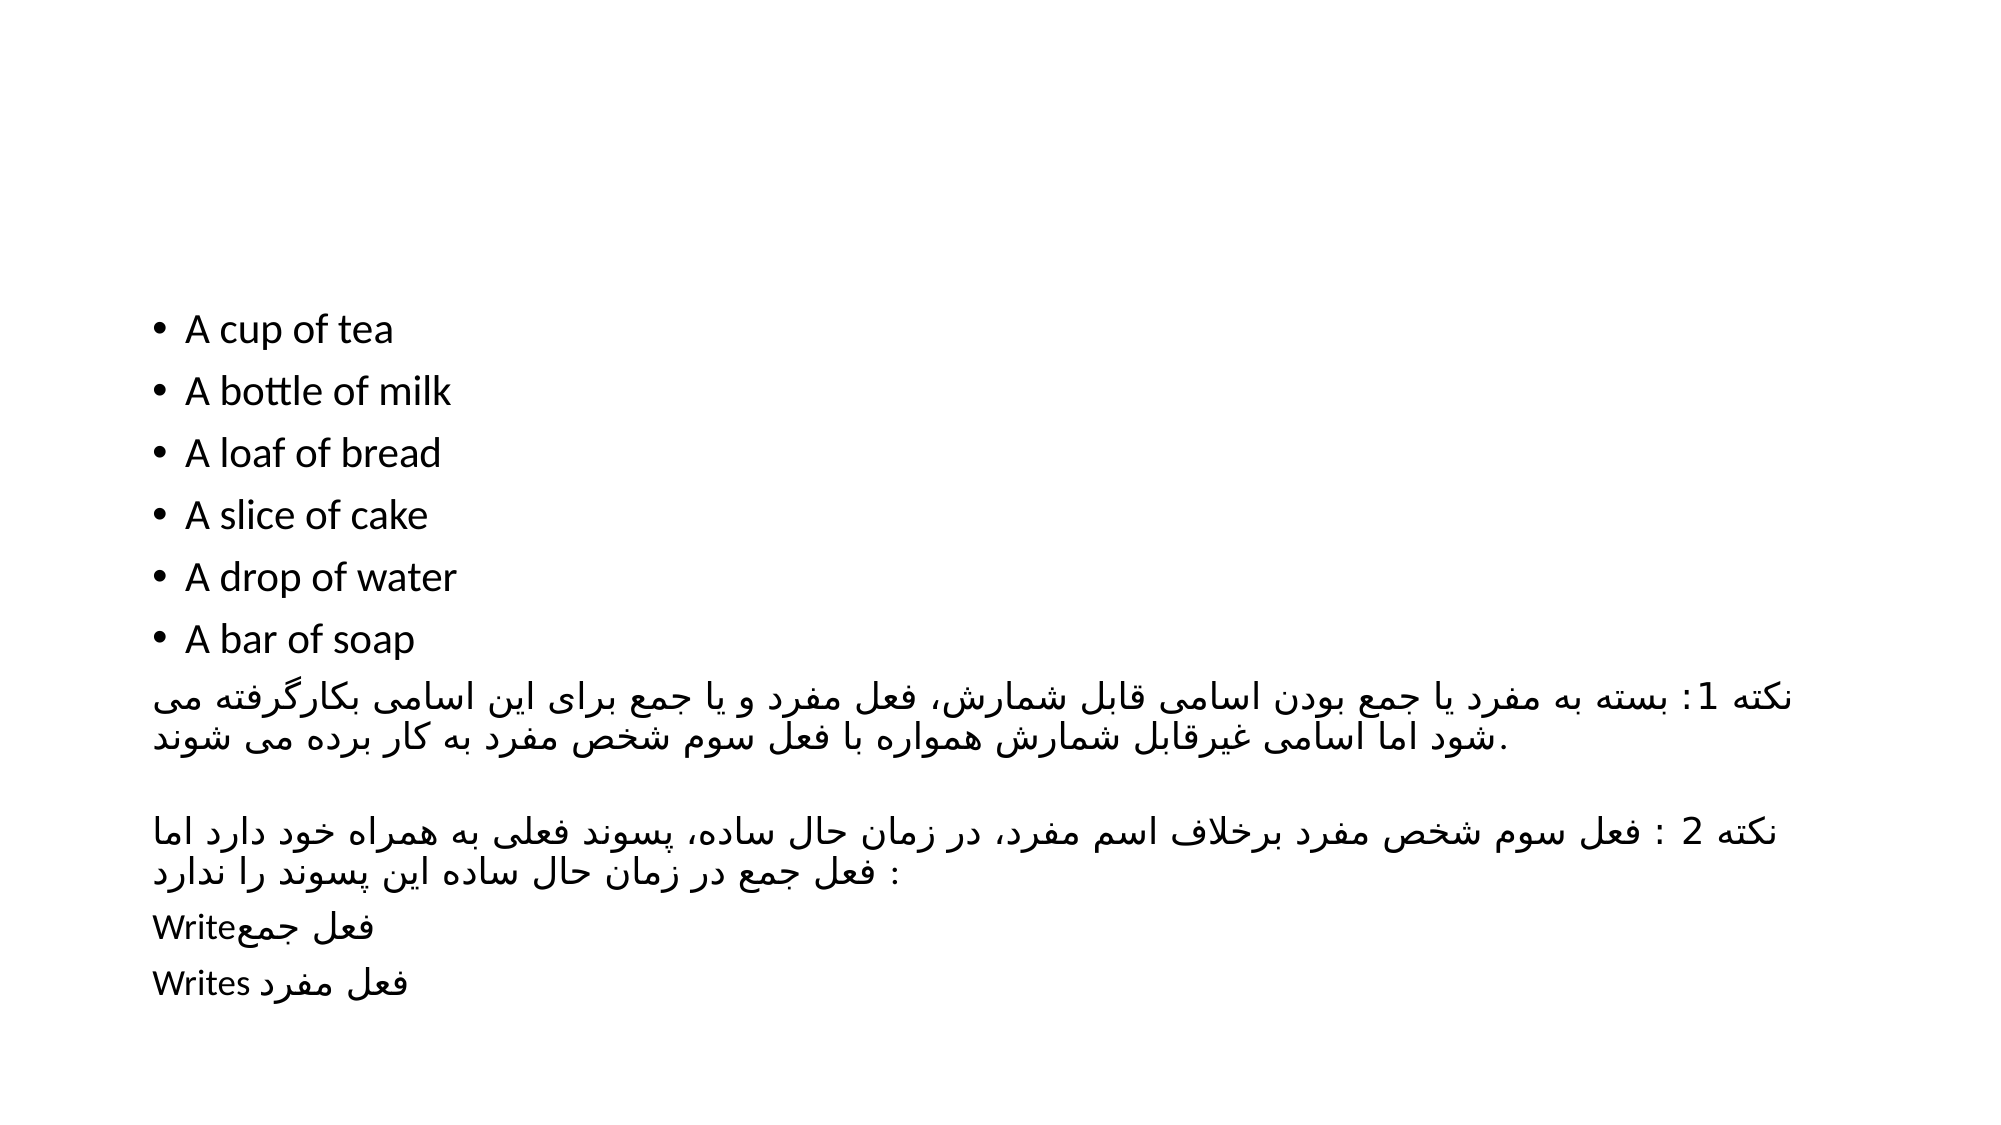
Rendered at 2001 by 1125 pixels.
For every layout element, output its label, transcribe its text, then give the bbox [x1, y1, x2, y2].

list A cup of tea A bottle of milk A loaf of bread A slice of cake A drop of water A bar of soap نکته 1: بسته به مفرد یا جمع بودن اسامی قابل شمارش، فعل مفرد و یا جمع برای این اسامی بکارگرفته می شود اما اسامی غیرقابل شمارش همواره با فعل سوم شخص مفرد به کار برده می شوند. نکته 2 : فعل سوم شخص مفرد برخلاف اسم مفرد، در زمان حال ساده، پسوند فعلی به همراه خود دارد اما فعل جمع در زمان حال ساده این پسوند را ندارد : Writeفعل جمع Writes فعل مفرد [137, 299, 1863, 1014]
